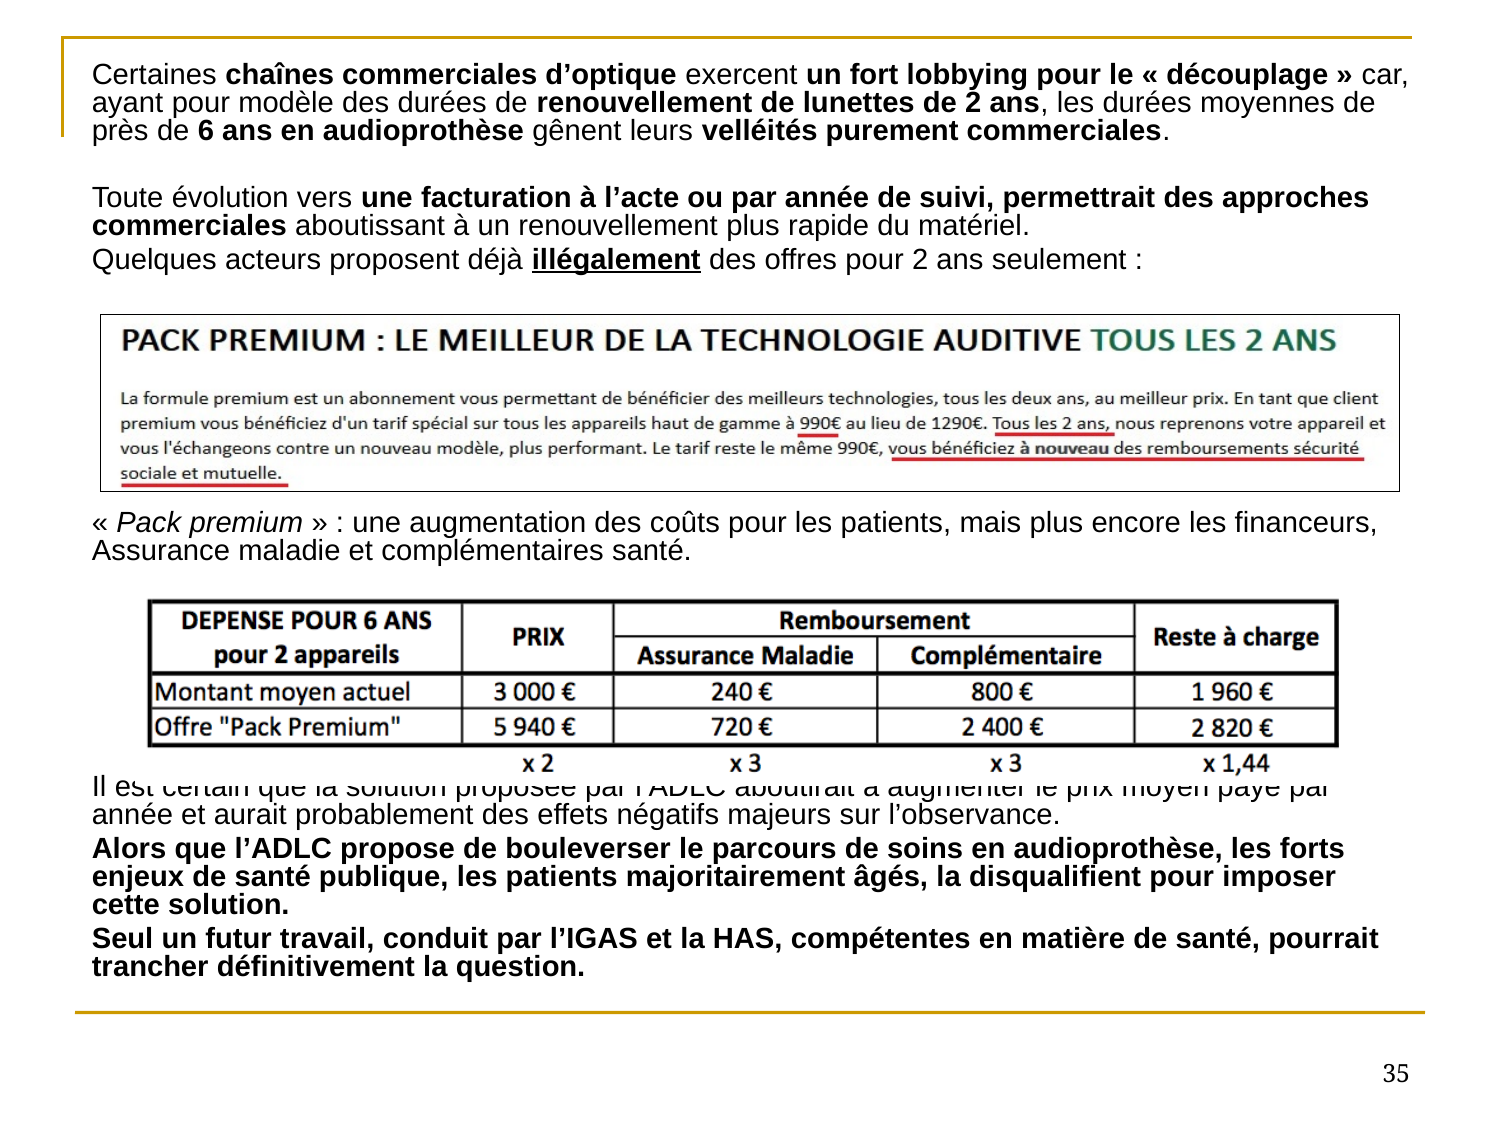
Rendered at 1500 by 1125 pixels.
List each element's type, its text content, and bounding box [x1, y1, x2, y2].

list Certaines chaînes commerciales d’optique exercent un fort lobbying pour le « découplage » car, ayant pour modèle des durées de renouvellement de lunettes de 2 ans, les durées moyennes de près de 6 ans en audioprothèse gênent leurs velléités purement commerciales. Toute évolution vers une facturation à l’acte ou par année de suivi, permettrait des approches commerciales aboutissant à un renouvellement plus rapide du matériel. Quelques acteurs proposent déjà illégalement des offres pour 2 ans seulement : « Pack premium » : une augmentation des coûts pour les patients, mais plus encore les financeurs, Assurance maladie et complémentaires santé. Il est certain que la solution proposée par l’ADLC aboutirait à augmenter le prix moyen payé par année et aurait probablement des effets négatifs majeurs sur l’observance. Alors que l’ADLC propose de bouleverser le parcours de soins en audioprothèse, les forts enjeux de santé publique, les patients majoritairement âgés, la disqualifient pour imposer cette solution. Seul un futur travail, conduit par l’IGAS et la HAS, compétentes en matière de santé, pourrait trancher définitivement la question. [76, 54, 1428, 1012]
picture [135, 585, 1353, 786]
picture [100, 314, 1400, 492]
text_box 35 [1074, 1024, 1425, 1100]
